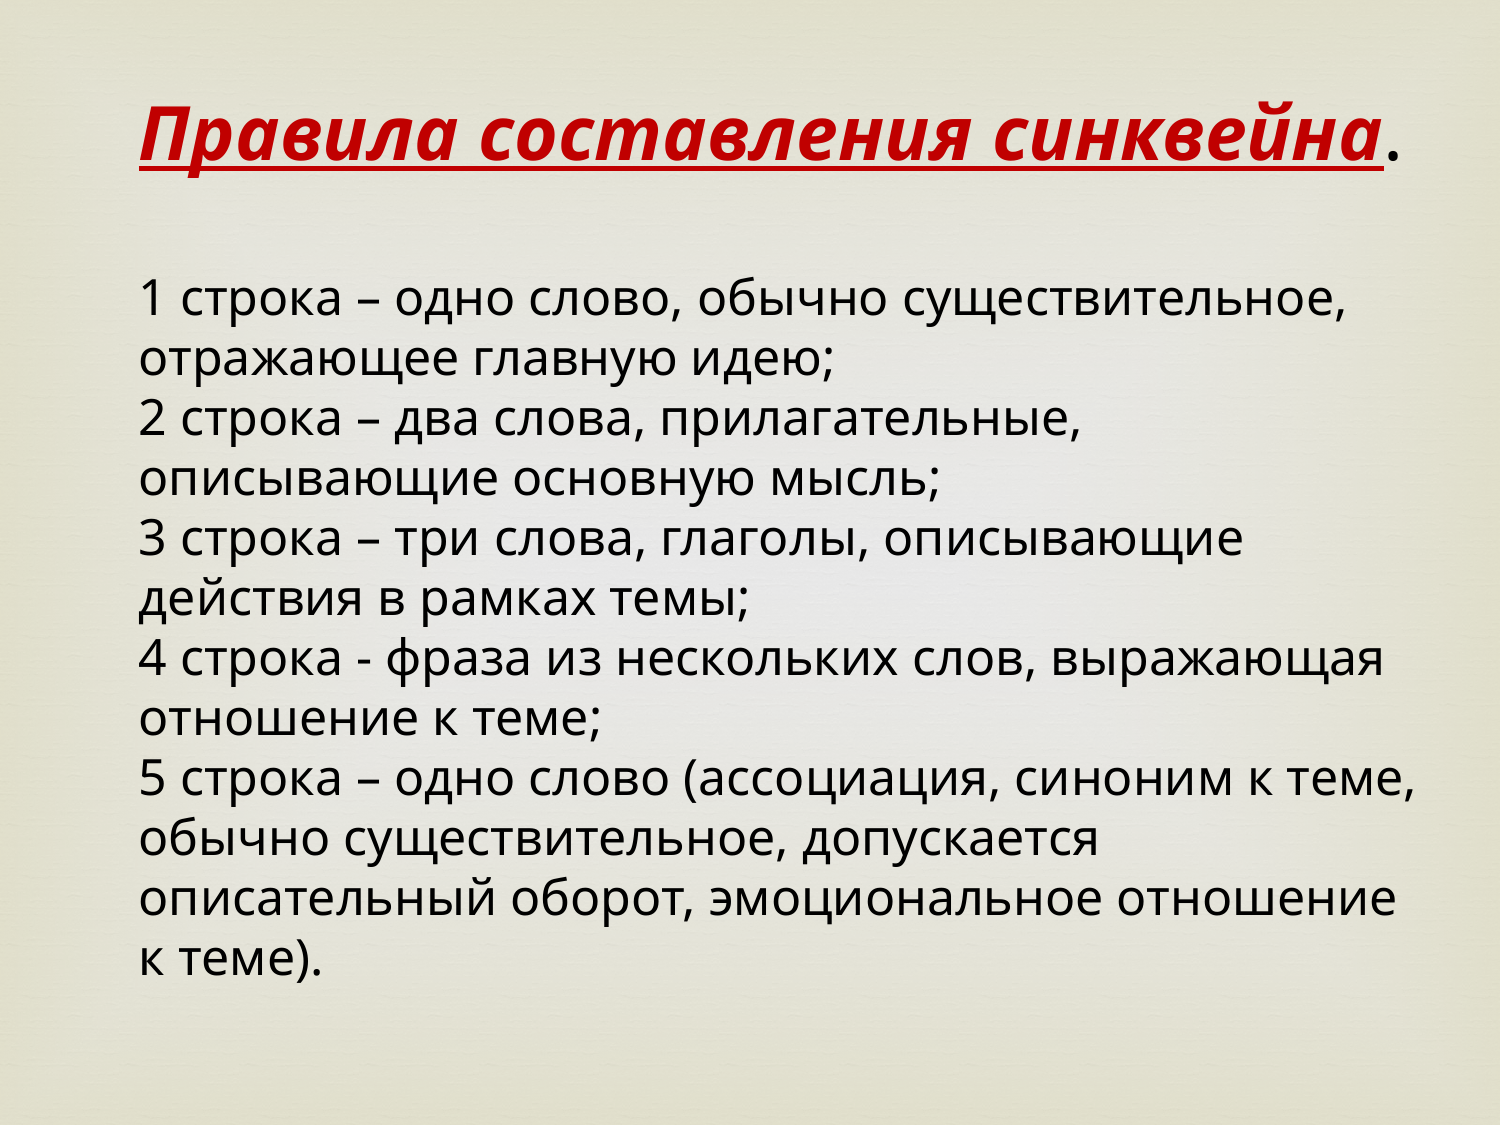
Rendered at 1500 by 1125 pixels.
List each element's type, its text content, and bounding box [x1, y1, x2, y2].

text_box Правила составления синквейна. 1 строка – одно слово, обычно существительное, отражающее главную идею; 2 строка – два слова, прилагательные, описывающие основную мысль; 3 строка – три слова, глаголы, описывающие действия в рамках темы; 4 строка - фраза из нескольких слов, выражающая отношение к теме; 5 строка – одно слово (ассоциация, синоним к теме, обычно существительное, допускается описательный оборот, эмоциональное отношение к теме). [123, 78, 1447, 993]
